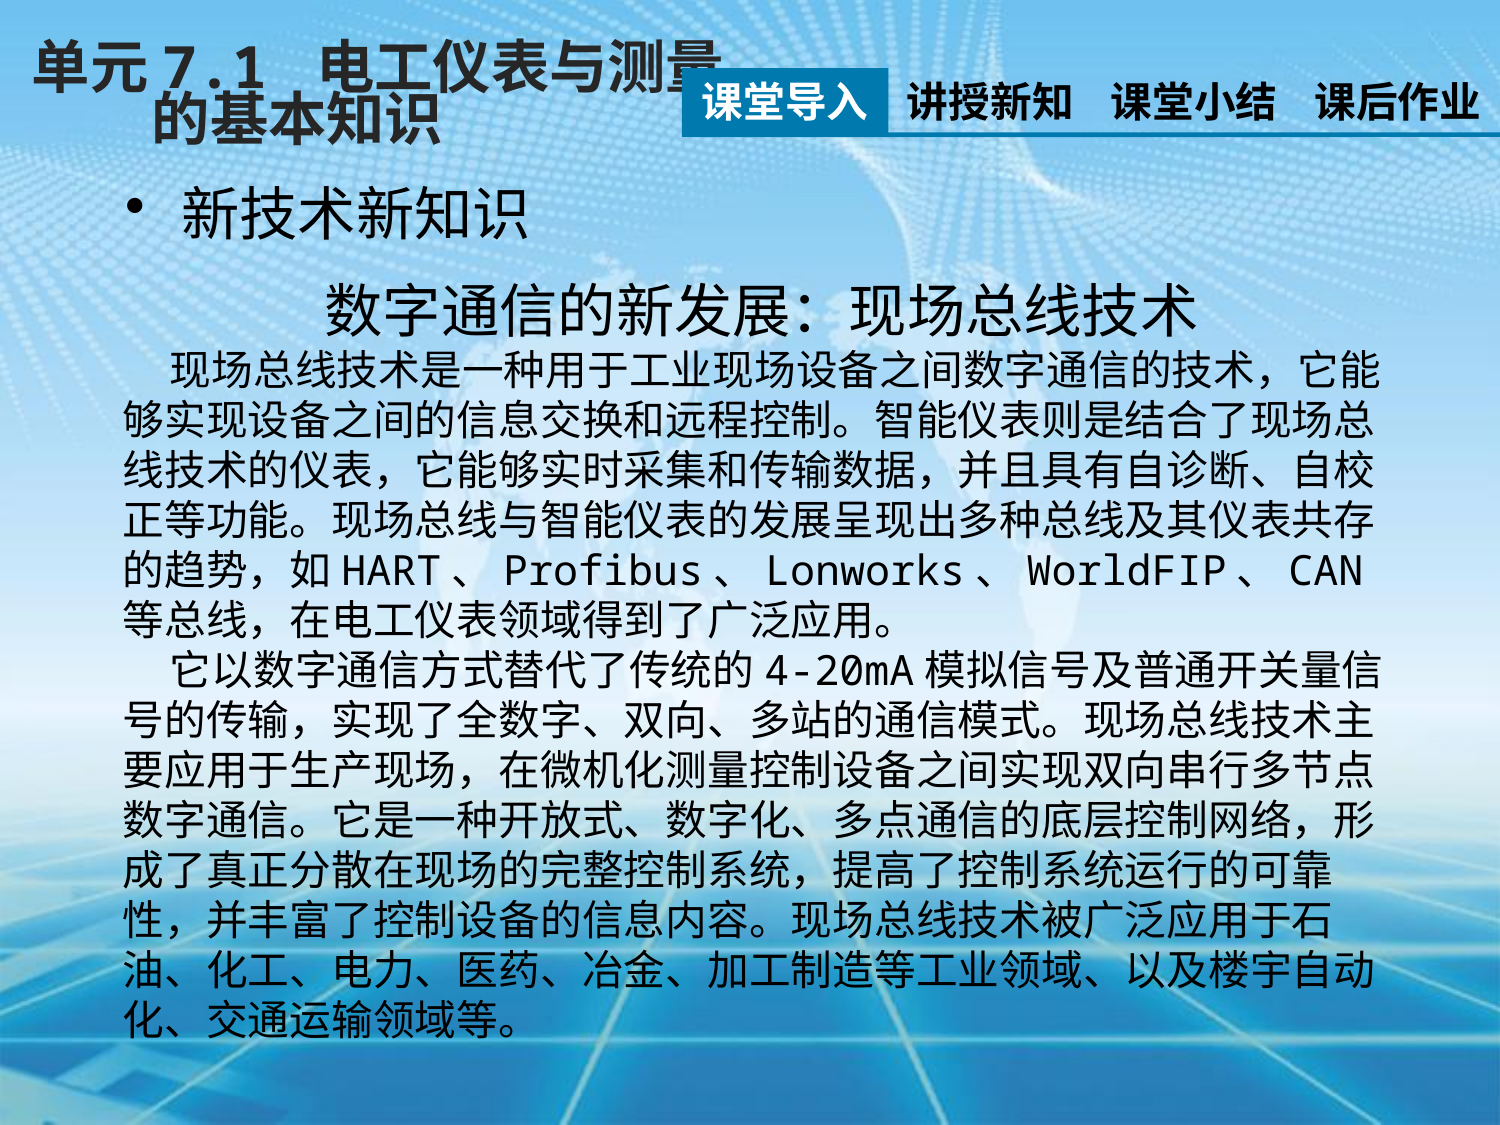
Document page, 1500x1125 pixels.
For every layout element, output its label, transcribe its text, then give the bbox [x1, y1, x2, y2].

text_box 新技术新知识 [110, 169, 1461, 276]
picture [0, 0, 1500, 1125]
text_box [16, 40, 1500, 161]
text_box 数字通信的新发展：现场总线技术 现场总线技术是一种用于工业现场设备之间数字通信的技术，它能够实现设备之间的信息交换和远程控制。智能仪表则是结合了现场总线技术的仪表，它能够实时采集和传输数据，并且具有自诊断、自校正等功能。现场总线与智能仪表的发展呈现出多种总线及其仪表共存的趋势，如HART、Profibus、Lonworks、WorldFIP、CAN等总线，在电工仪表领域得到了广泛应用。 它以数字通信方式替代了传统的4-20mA模拟信号及普通开关量信号的传输，实现了全数字、双向、多站的通信模式。现场总线技术主要应用于生产现场，在微机化测量控制设备之间实现双向串行多节点数字通信。它是一种开放式、数字化、多点通信的底层控制网络，形成了真正分散在现场的完整控制系统，提高了控制系统运行的可靠性，并丰富了控制设备的信息内容。现场总线技术被广泛应用于石油、化工、电力、医药、冶金、加工制造等工业领域、以及楼宇自动化、交通运输领域等。 [108, 266, 1416, 1052]
